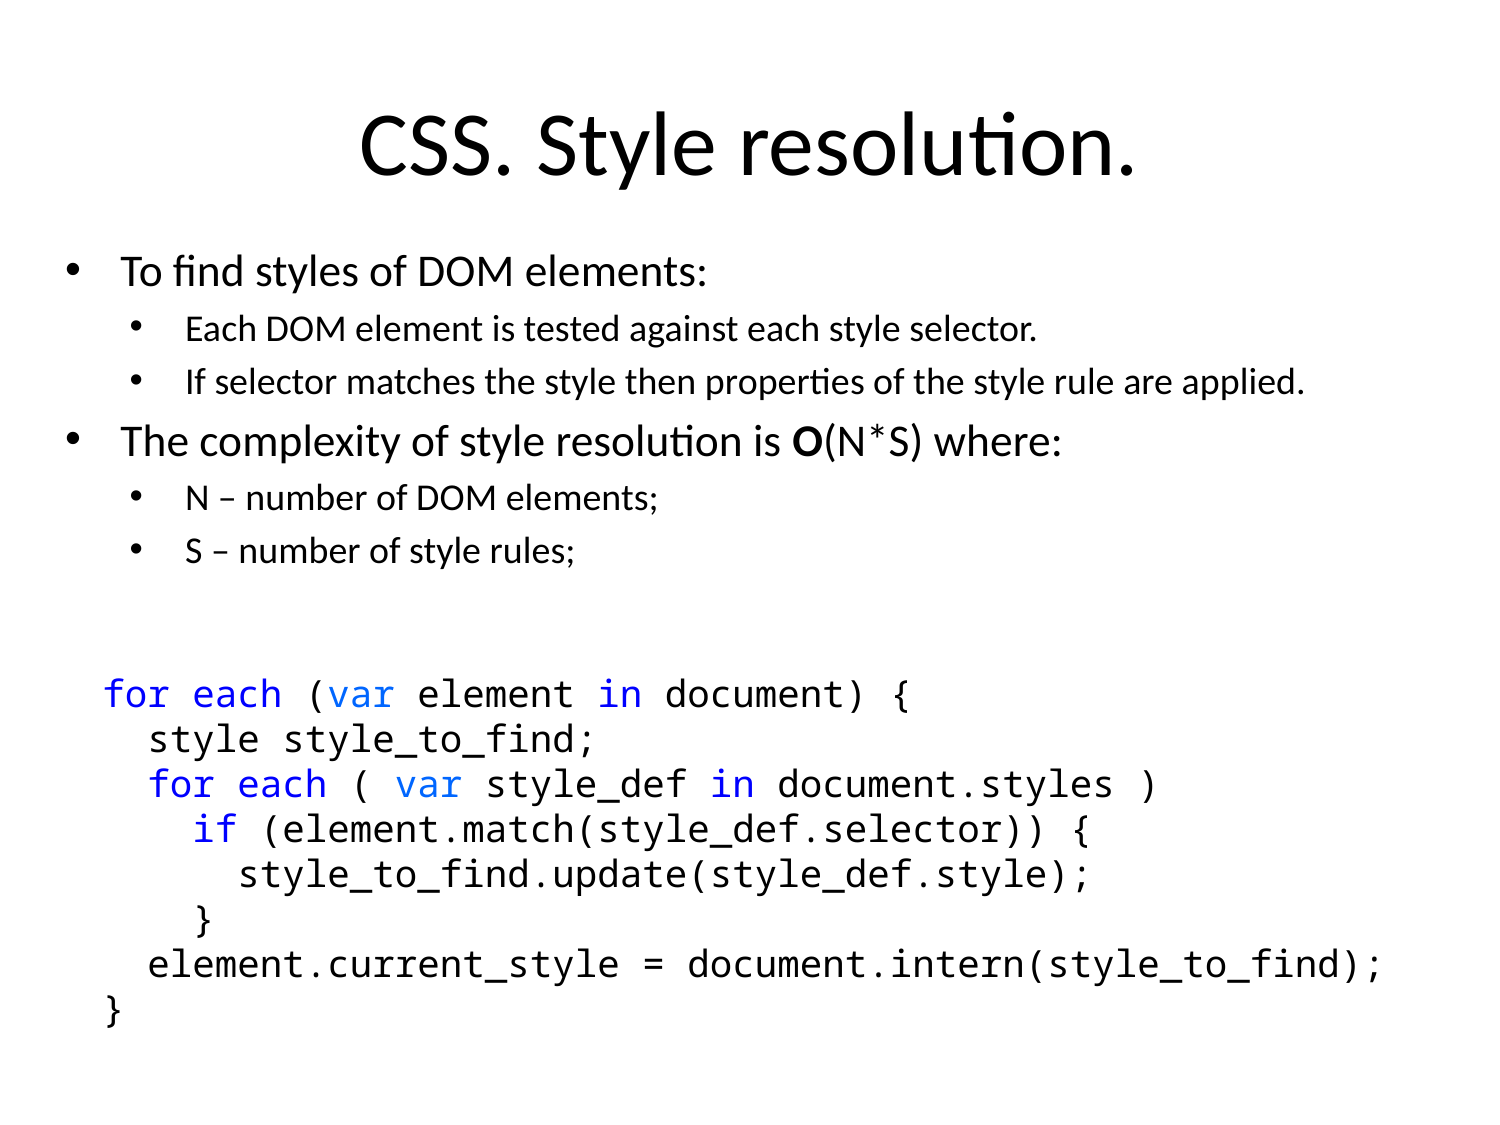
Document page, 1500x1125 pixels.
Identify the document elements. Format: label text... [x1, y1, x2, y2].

list To find styles of DOM elements: Each DOM element is tested against each style selector. If selector matches the style then properties of the style rule are applied. The complexity of style resolution is O(N*S) where: N – number of DOM elements; S – number of style rules; [50, 233, 1338, 613]
title CSS. Style resolution. [75, 45, 1425, 233]
text_box for each (var element in document) { style style_to_find; for each ( var style_def in document.styles ) if (element.match(style_def.selector)) { style_to_find.update(style_def.style); } element.current_style = document.intern(style_to_find); } [87, 662, 1438, 1038]
